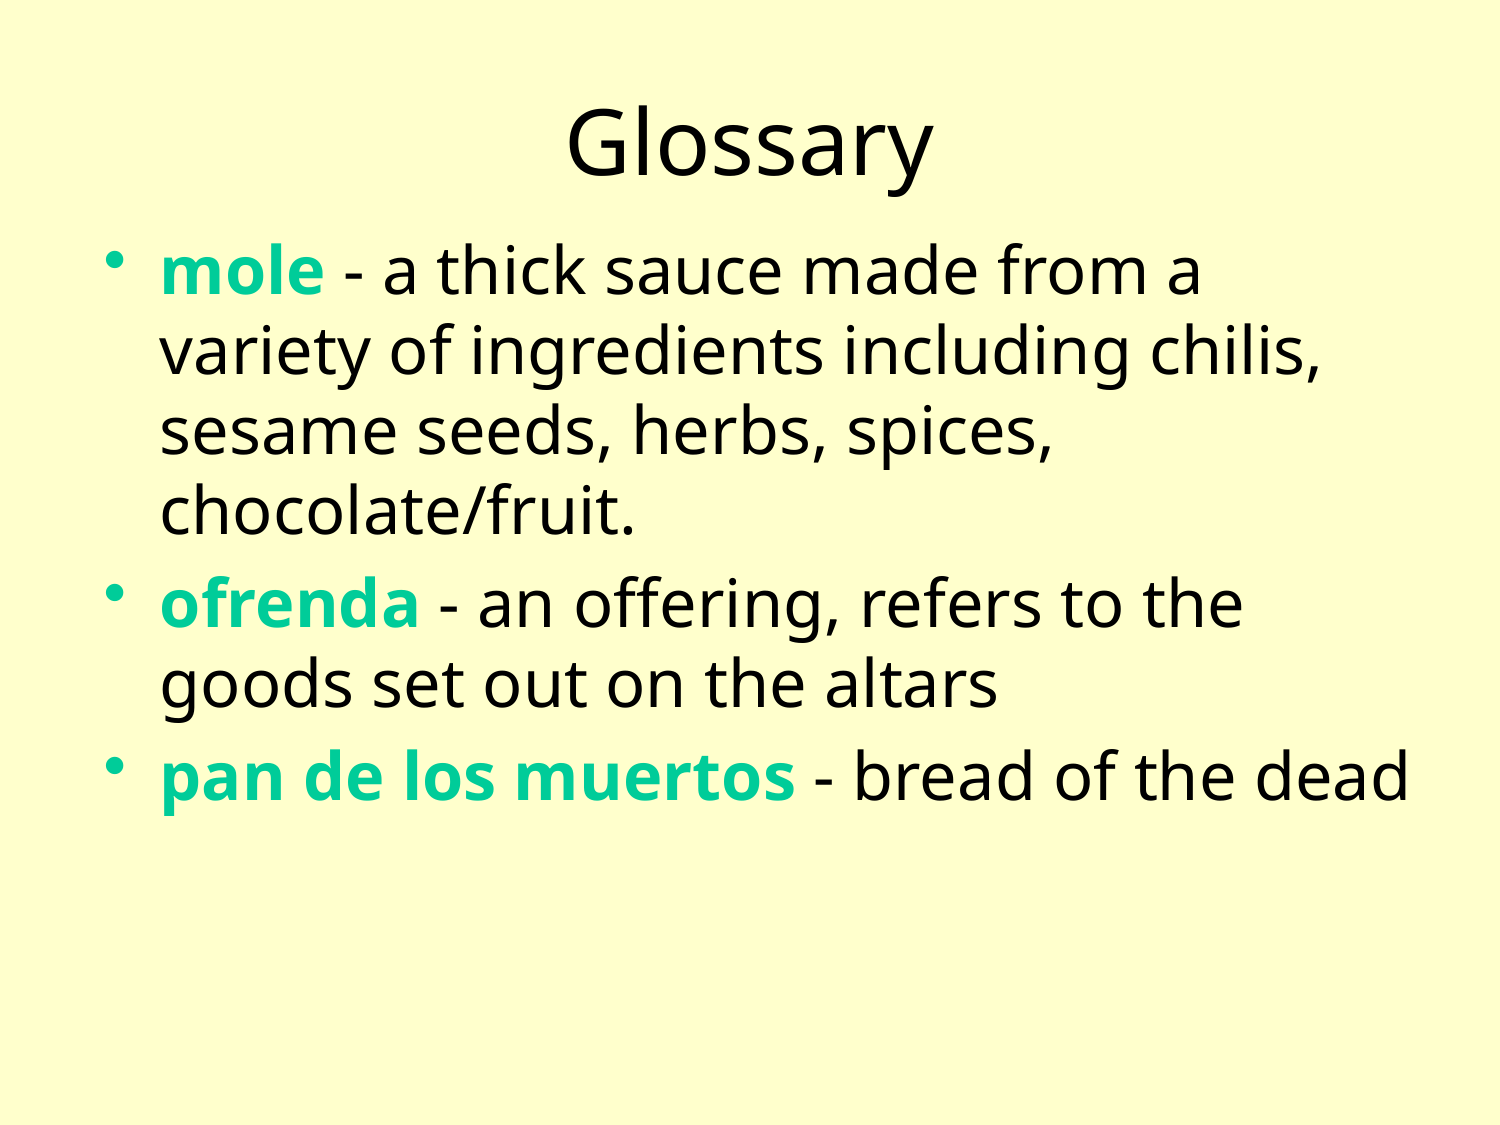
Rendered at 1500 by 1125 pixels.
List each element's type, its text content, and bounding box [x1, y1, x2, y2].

list mole - a thick sauce made from a variety of ingredients including chilis, sesame seeds, herbs, spices, chocolate/fruit. ofrenda - an offering, refers to the goods set out on the altars pan de los muertos - bread of the dead [88, 219, 1439, 963]
title Glossary [74, 44, 1426, 233]
